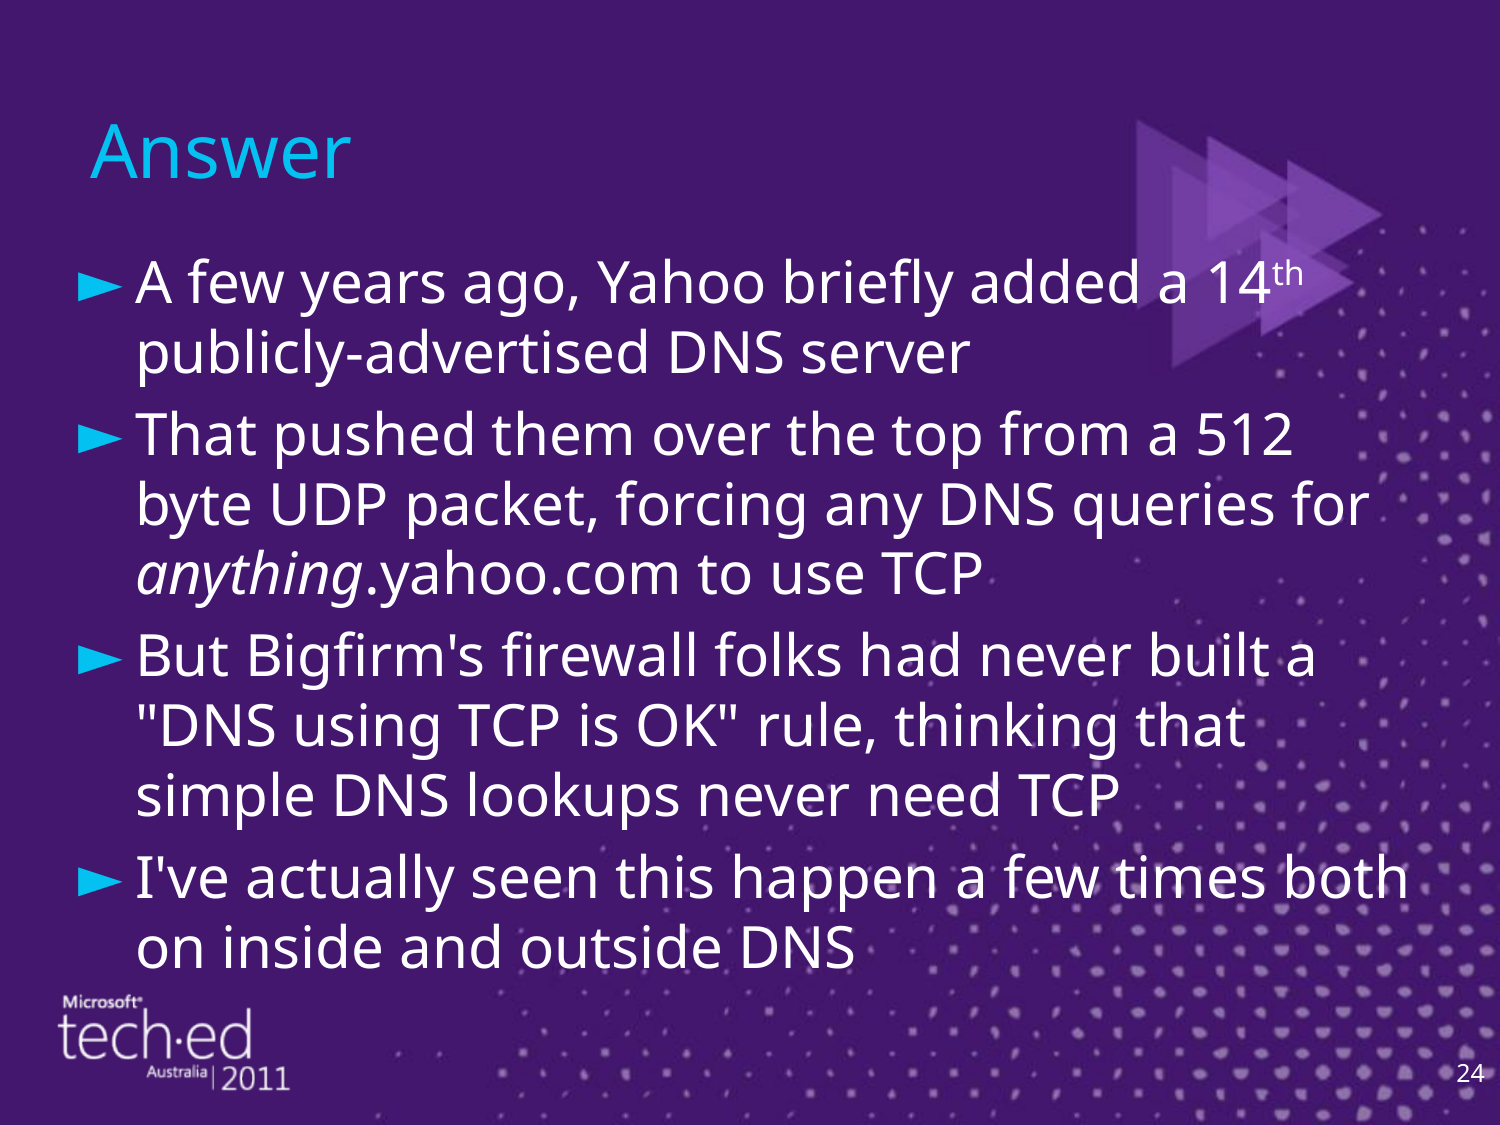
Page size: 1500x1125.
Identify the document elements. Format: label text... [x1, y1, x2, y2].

slide_number 24 [1187, 1037, 1500, 1113]
list A few years ago, Yahoo briefly added a 14th publicly-advertised DNS server That pushed them over the top from a 512 byte UDP packet, forcing any DNS queries for anything.yahoo.com to use TCP But Bigfirm's firewall folks had never built a "DNS using TCP is OK" rule, thinking that simple DNS lookups never need TCP I've actually seen this happen a few times both on inside and outside DNS [63, 237, 1436, 1013]
picture [0, 0, 1500, 1125]
title Answer [75, 54, 1425, 237]
